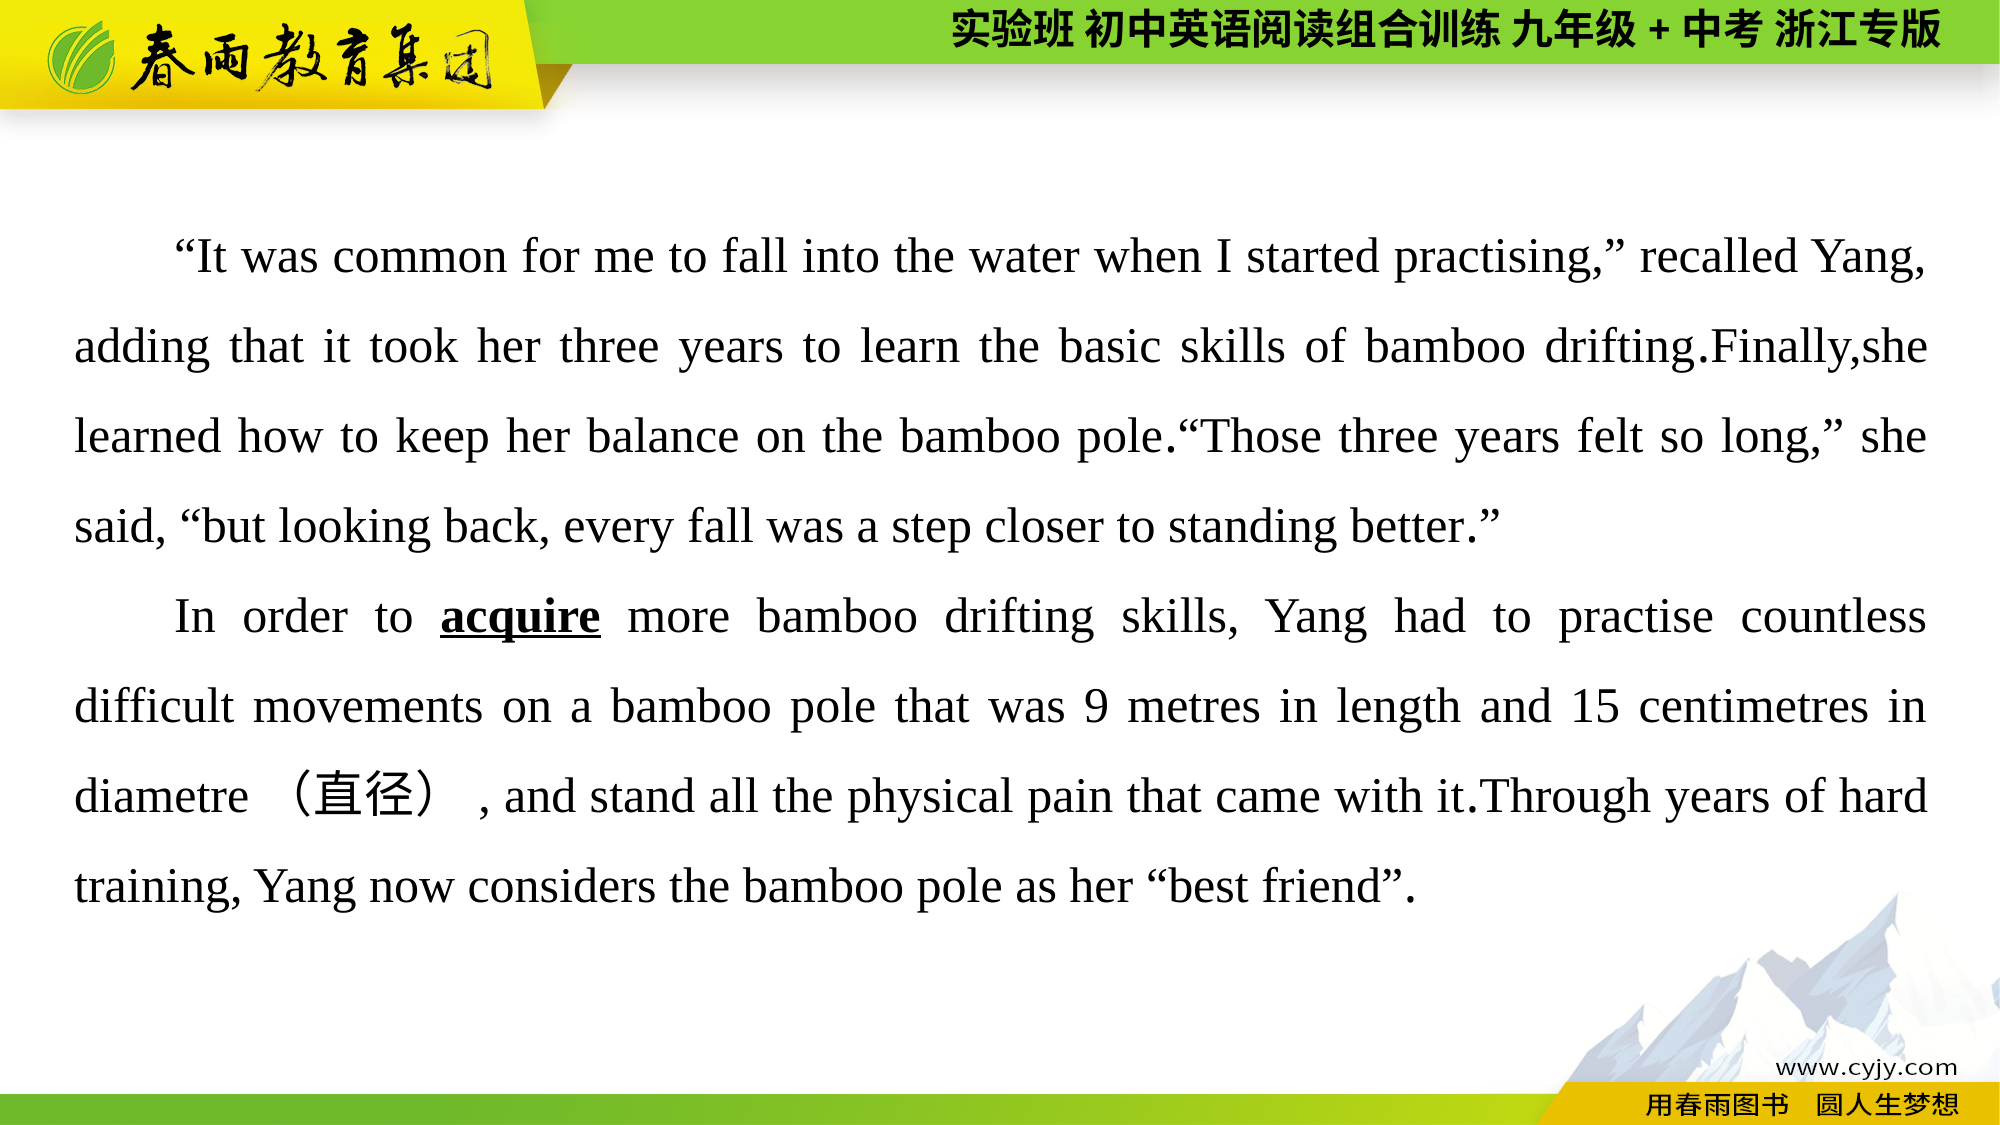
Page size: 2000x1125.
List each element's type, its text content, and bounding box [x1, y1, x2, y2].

picture [0, 0, 2000, 1125]
list “It was common for me to fall into the water when I started practising,” recalled Yang, adding that it took her three years to learn the basic skills of bamboo drifting.Finally,she learned how to keep her balance on the bamboo pole.“Those three years felt so long,” she said, “but looking back, every fall was a step closer to standing better.” In order to acquire more bamboo drifting skills, Yang had to practise countless difficult movements on a bamboo pole that was 9 metres in length and 15 centimetres in diametre（直径）, and stand all the physical pain that came with it.Through years of hard training, Yang now considers the bamboo pole as her “best friend”. [59, 184, 1944, 927]
